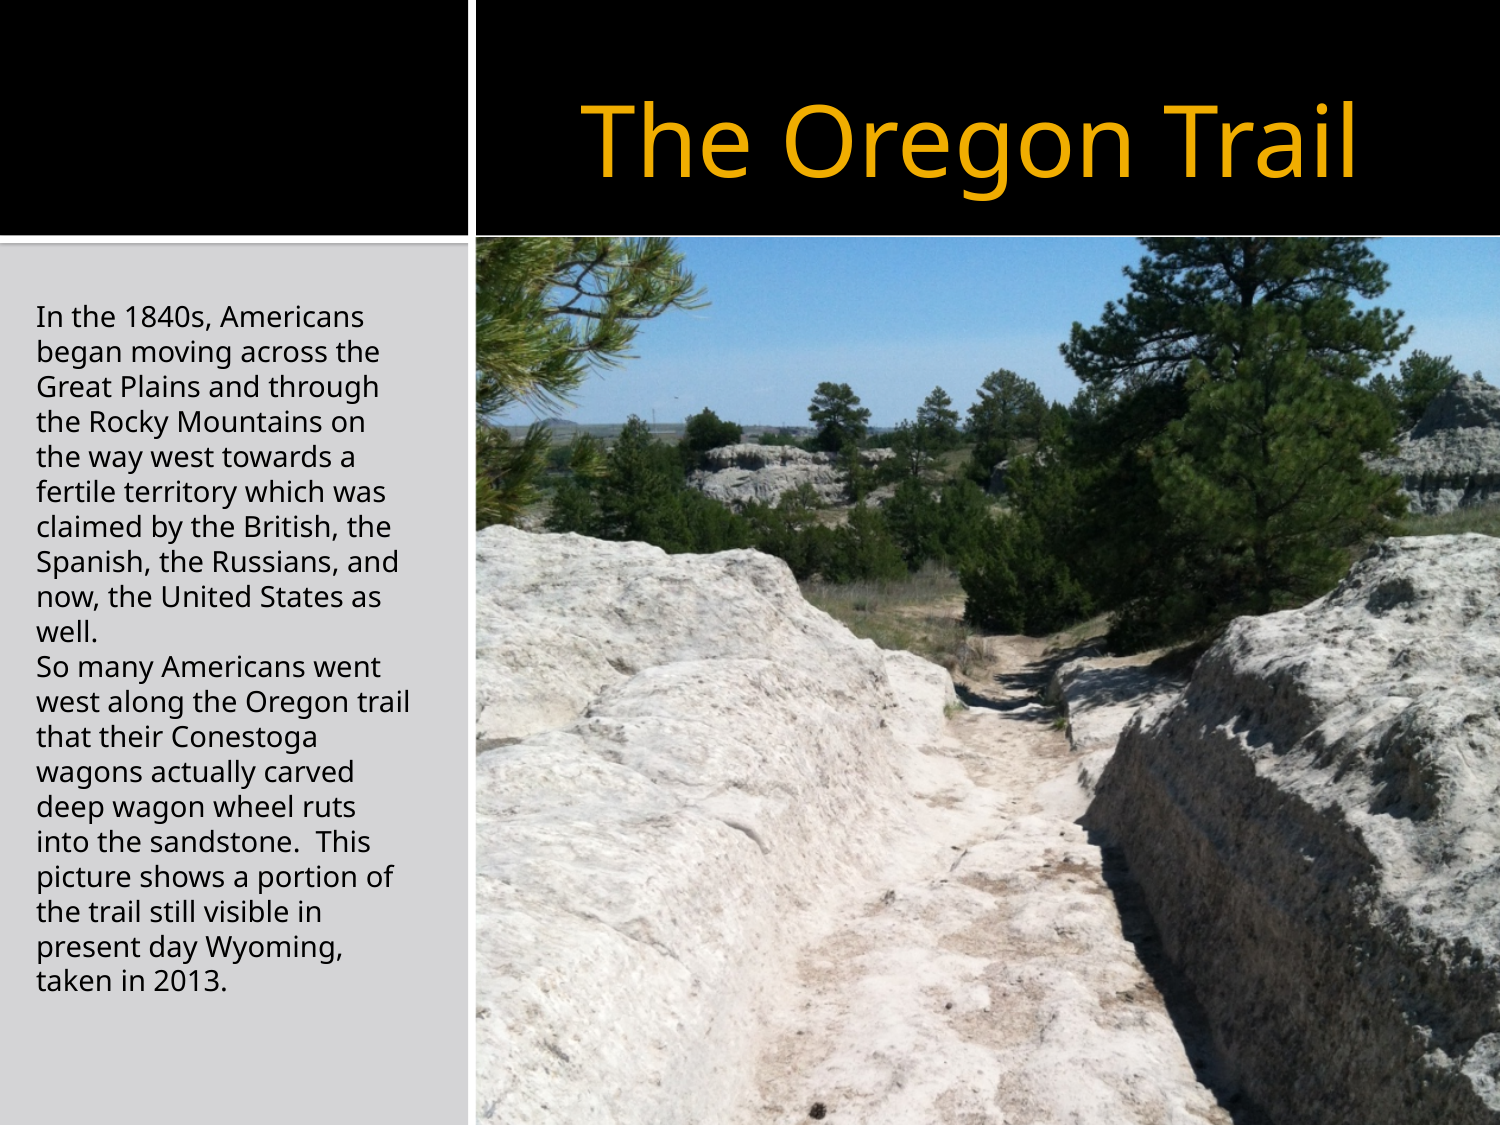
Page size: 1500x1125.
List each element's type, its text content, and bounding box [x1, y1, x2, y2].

picture [391, 237, 1500, 1125]
title The Oregon Trail [500, 37, 1438, 198]
list In the 1840s, Americans began moving across the Great Plains and through the Rocky Mountains on the way west towards a fertile territory which was claimed by the British, the Spanish, the Russians, and now, the United States as well. So many Americans went west along the Oregon trail that their Conestoga wagons actually carved deep wagon wheel ruts into the sandstone. This picture shows a portion of the trail still visible in present day Wyoming, taken in 2013. [26, 283, 432, 1034]
